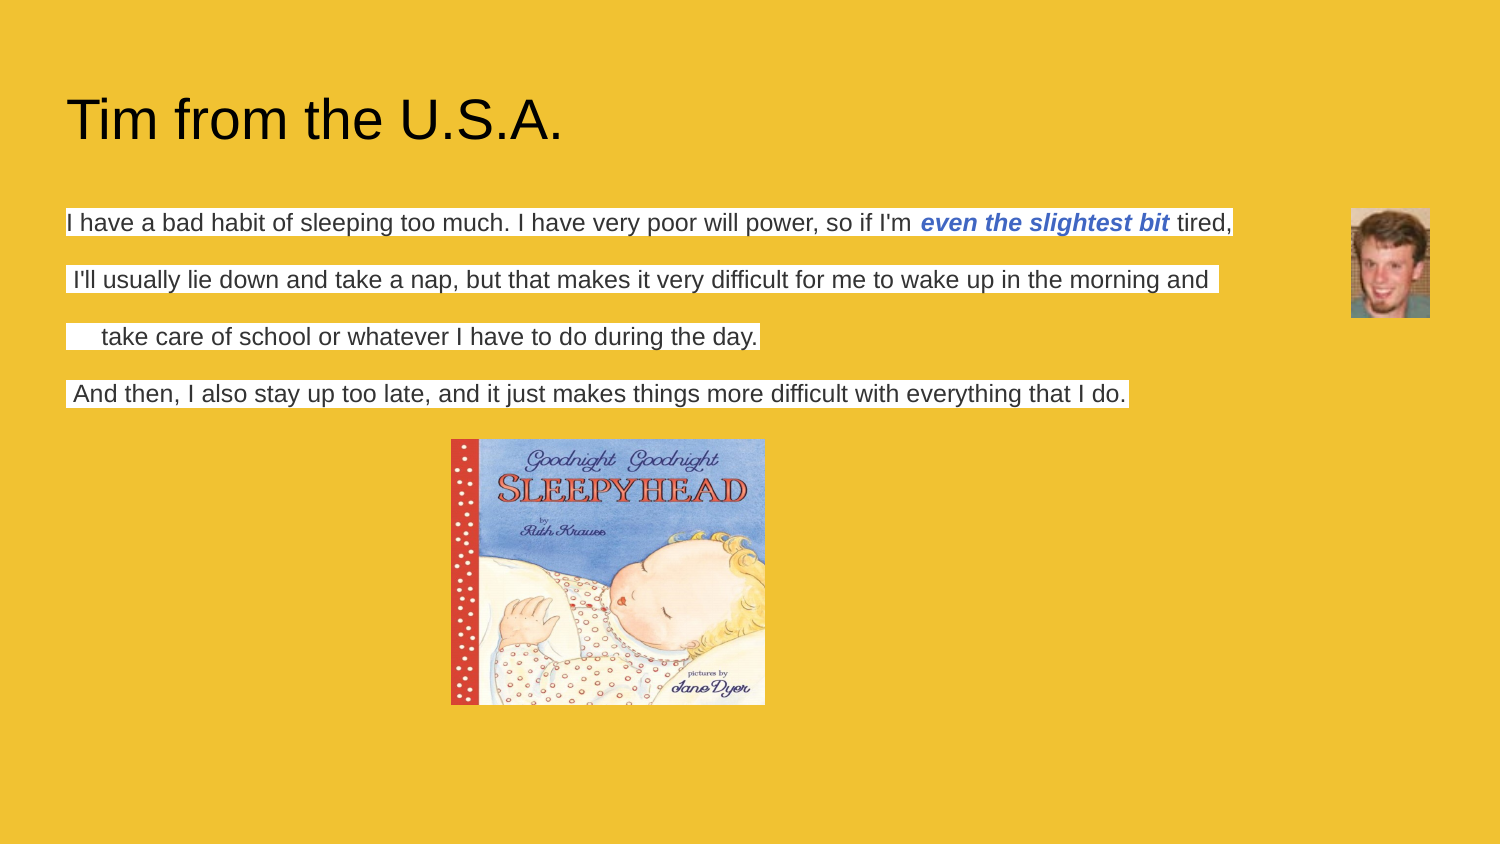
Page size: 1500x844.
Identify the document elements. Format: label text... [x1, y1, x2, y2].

picture [1351, 208, 1430, 319]
list I have a bad habit of sleeping too much. I have very poor will power, so if I'm even the slightest bit tired, I'll usually lie down and take a nap, but that makes it very difficult for me to wake up in the morning and take care of school or whatever I have to do during the day. And then, I also stay up too late, and it just makes things more difficult with everything that I do. [51, 189, 1449, 750]
title Tim from the U.S.A. [51, 72, 1449, 167]
picture [450, 439, 765, 706]
